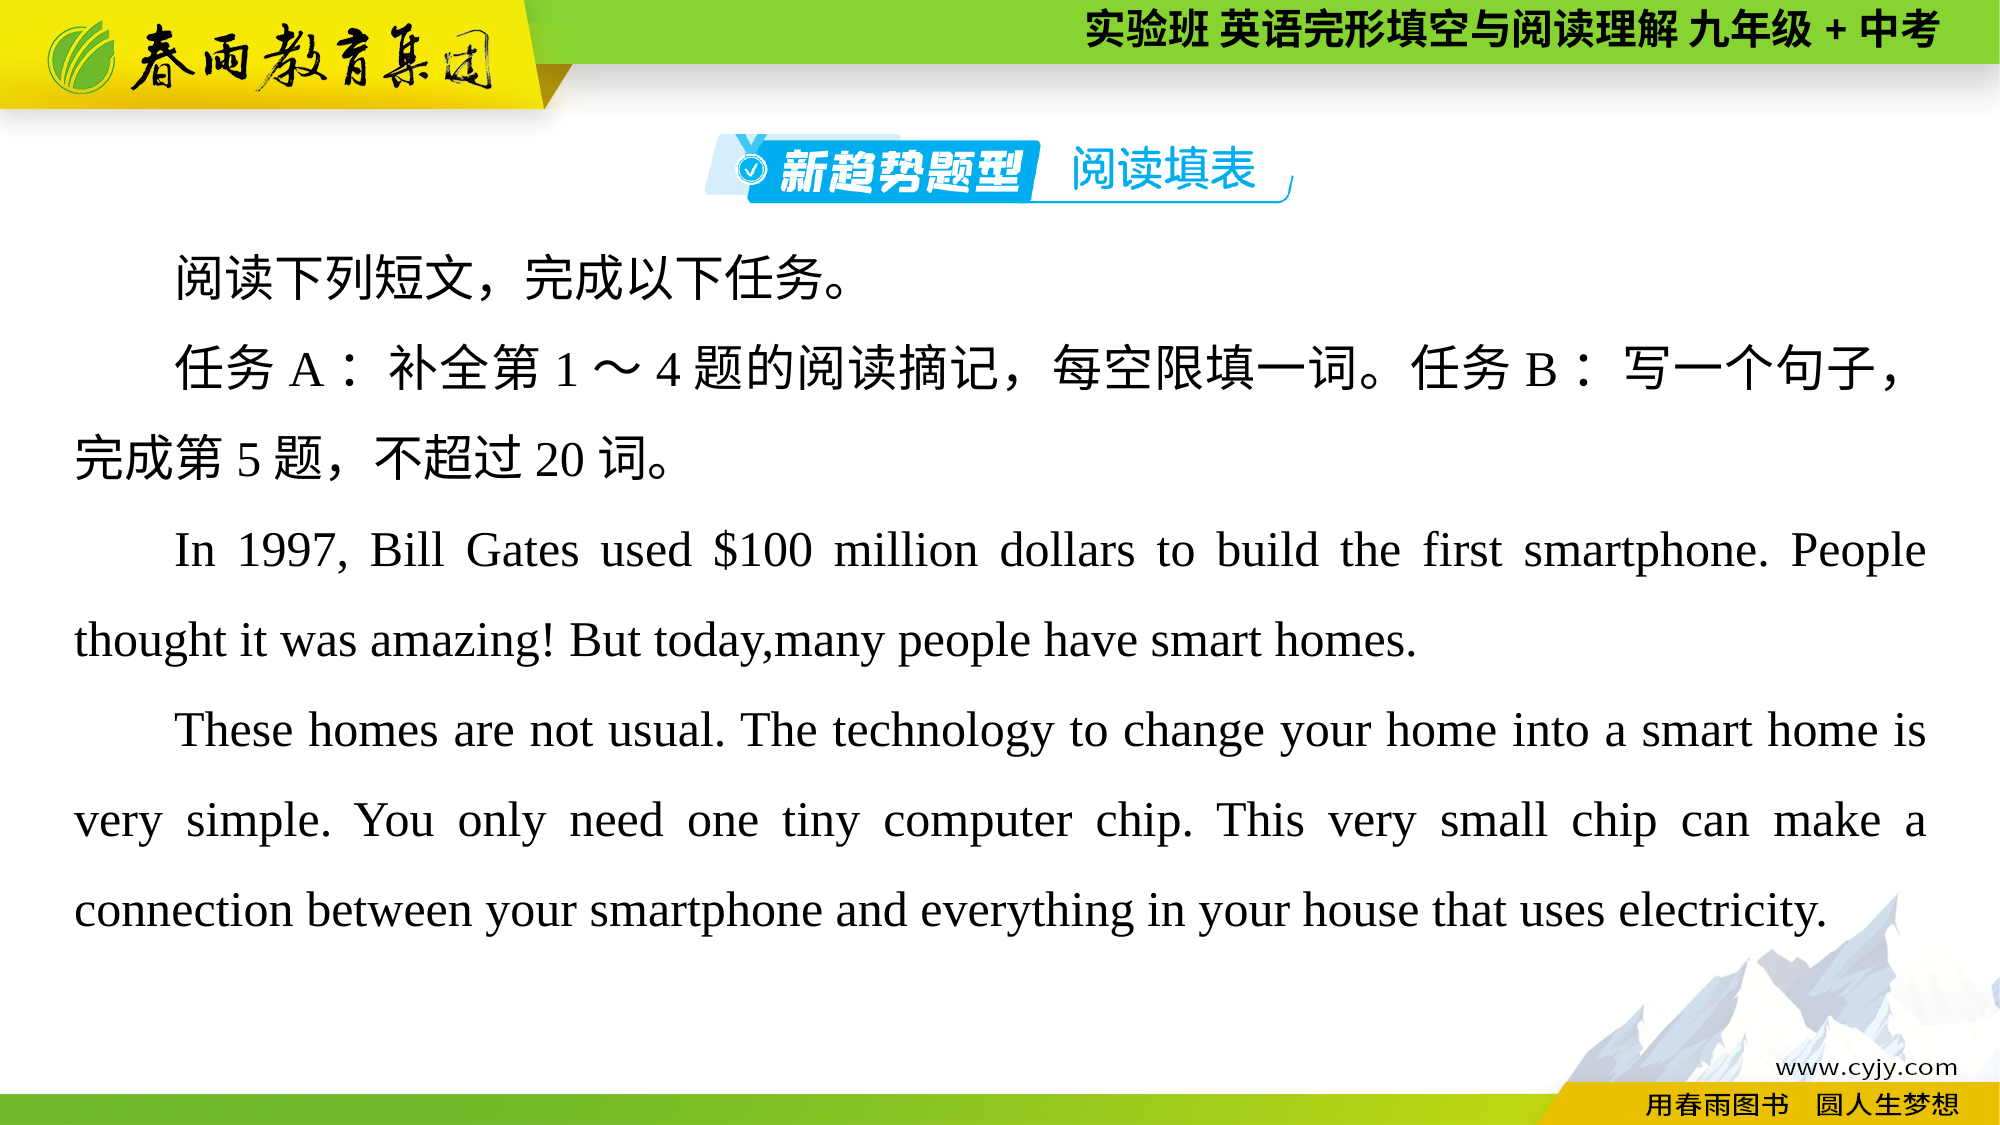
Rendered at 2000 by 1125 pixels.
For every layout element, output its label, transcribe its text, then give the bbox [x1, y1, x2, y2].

list 阅读下列短文，完成以下任务。 任务A：补全第1～4题的阅读摘记，每空限填一词。任务B：写一个句子，完成第5题，不超过20词。 In 1997, Bill Gates used $100 million dollars to build the first smartphone. People thought it was amazing! But today,many people have smart homes. These homes are not usual. The technology to change your home into a smart home is very simple. You only need one tiny computer chip. This very small chip can make a connection between your smartphone and everything in your house that uses electricity. [59, 208, 1944, 951]
picture [0, 0, 2000, 1125]
